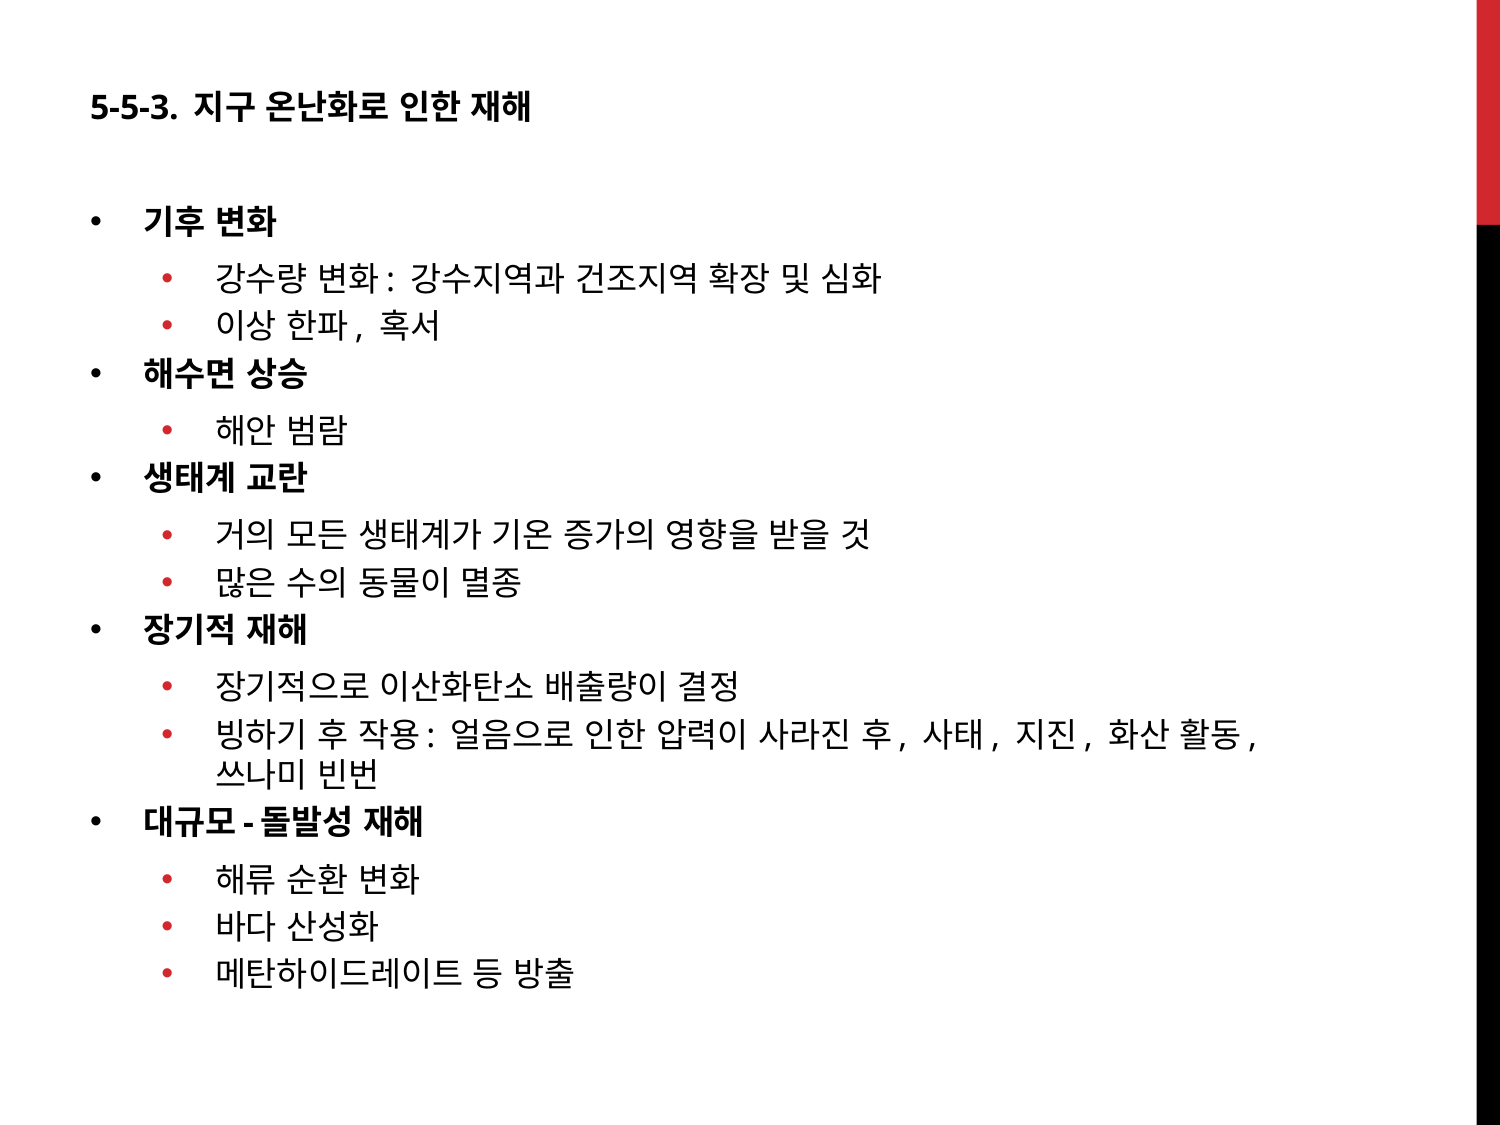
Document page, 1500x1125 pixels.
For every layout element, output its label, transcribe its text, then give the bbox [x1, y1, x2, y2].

list 5-5-3. 지구 온난화로 인한 재해 기후 변화 강수량 변화: 강수지역과 건조지역 확장 및 심화 이상 한파, 혹서 해수면 상승 해안 범람 생태계 교란 거의 모든 생태계가 기온 증가의 영향을 받을 것 많은 수의 동물이 멸종 장기적 재해 장기적으로 이산화탄소 배출량이 결정 빙하기 후 작용: 얼음으로 인한 압력이 사라진 후, 사태, 지진, 화산 활동, 쓰나미 빈번 대규모-돌발성 재해 해류 순환 변화 바다 산성화 메탄하이드레이트 등 방출 [75, 78, 1325, 1005]
